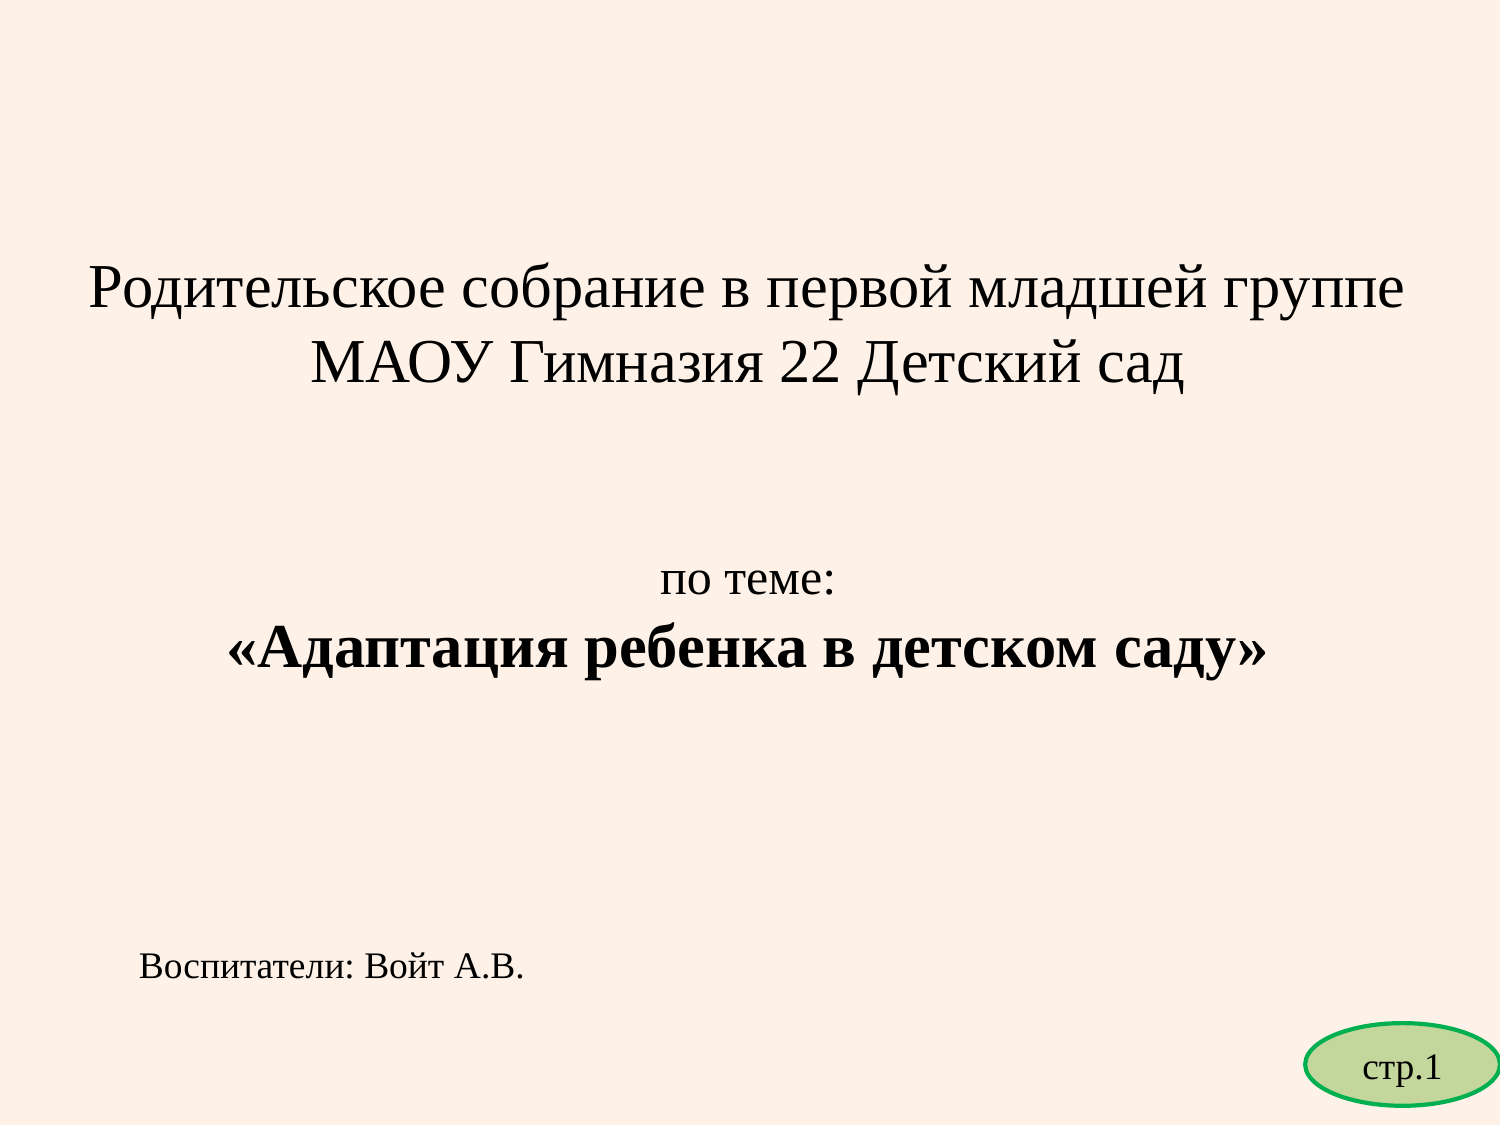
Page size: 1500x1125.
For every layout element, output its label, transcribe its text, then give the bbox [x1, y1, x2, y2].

text_box Родительское собрание в первой младшей группе МАОУ Гимназия 22 Детский сад по теме: «Адаптация ребенка в детском саду» [63, 237, 1434, 763]
text_box Воспитатели: Войт А.В. [123, 889, 1459, 1039]
text_box стр.1 [1303, 1021, 1500, 1108]
